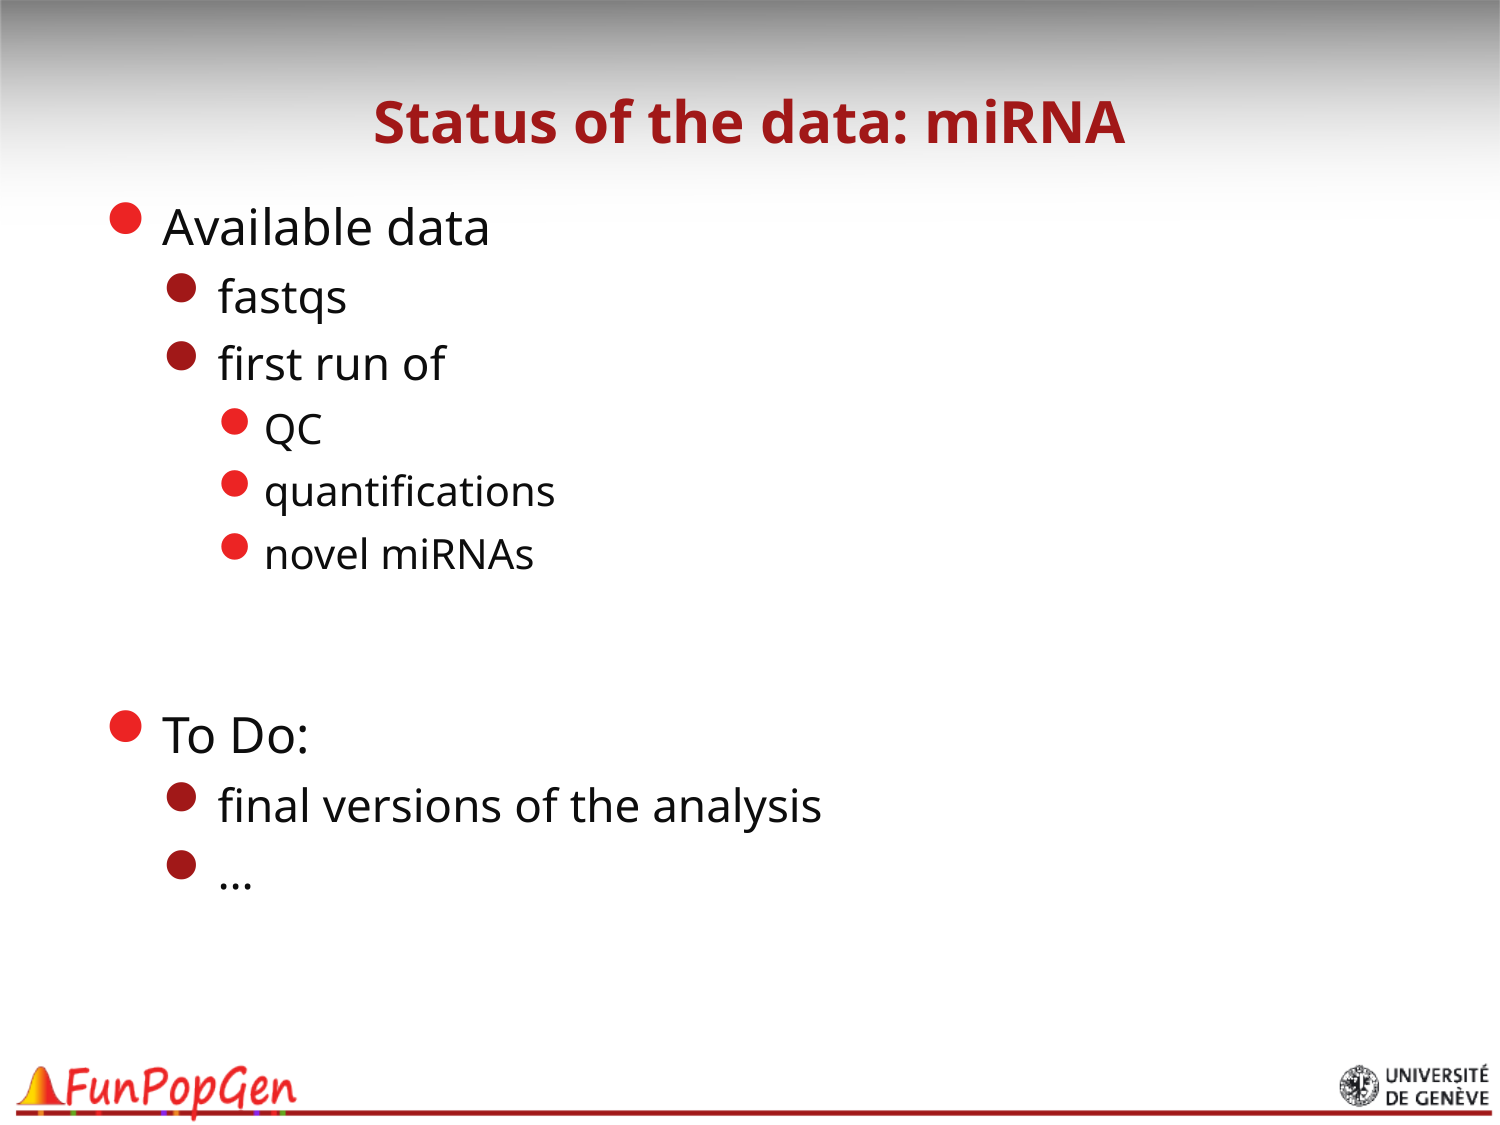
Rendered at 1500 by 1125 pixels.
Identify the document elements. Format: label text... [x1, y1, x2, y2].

picture [0, 0, 1500, 1125]
title Status of the data: miRNA [90, 17, 1410, 163]
list Available data fastqs first run of QC quantifications novel miRNAs To Do: final versions of the analysis … [90, 187, 1410, 1038]
